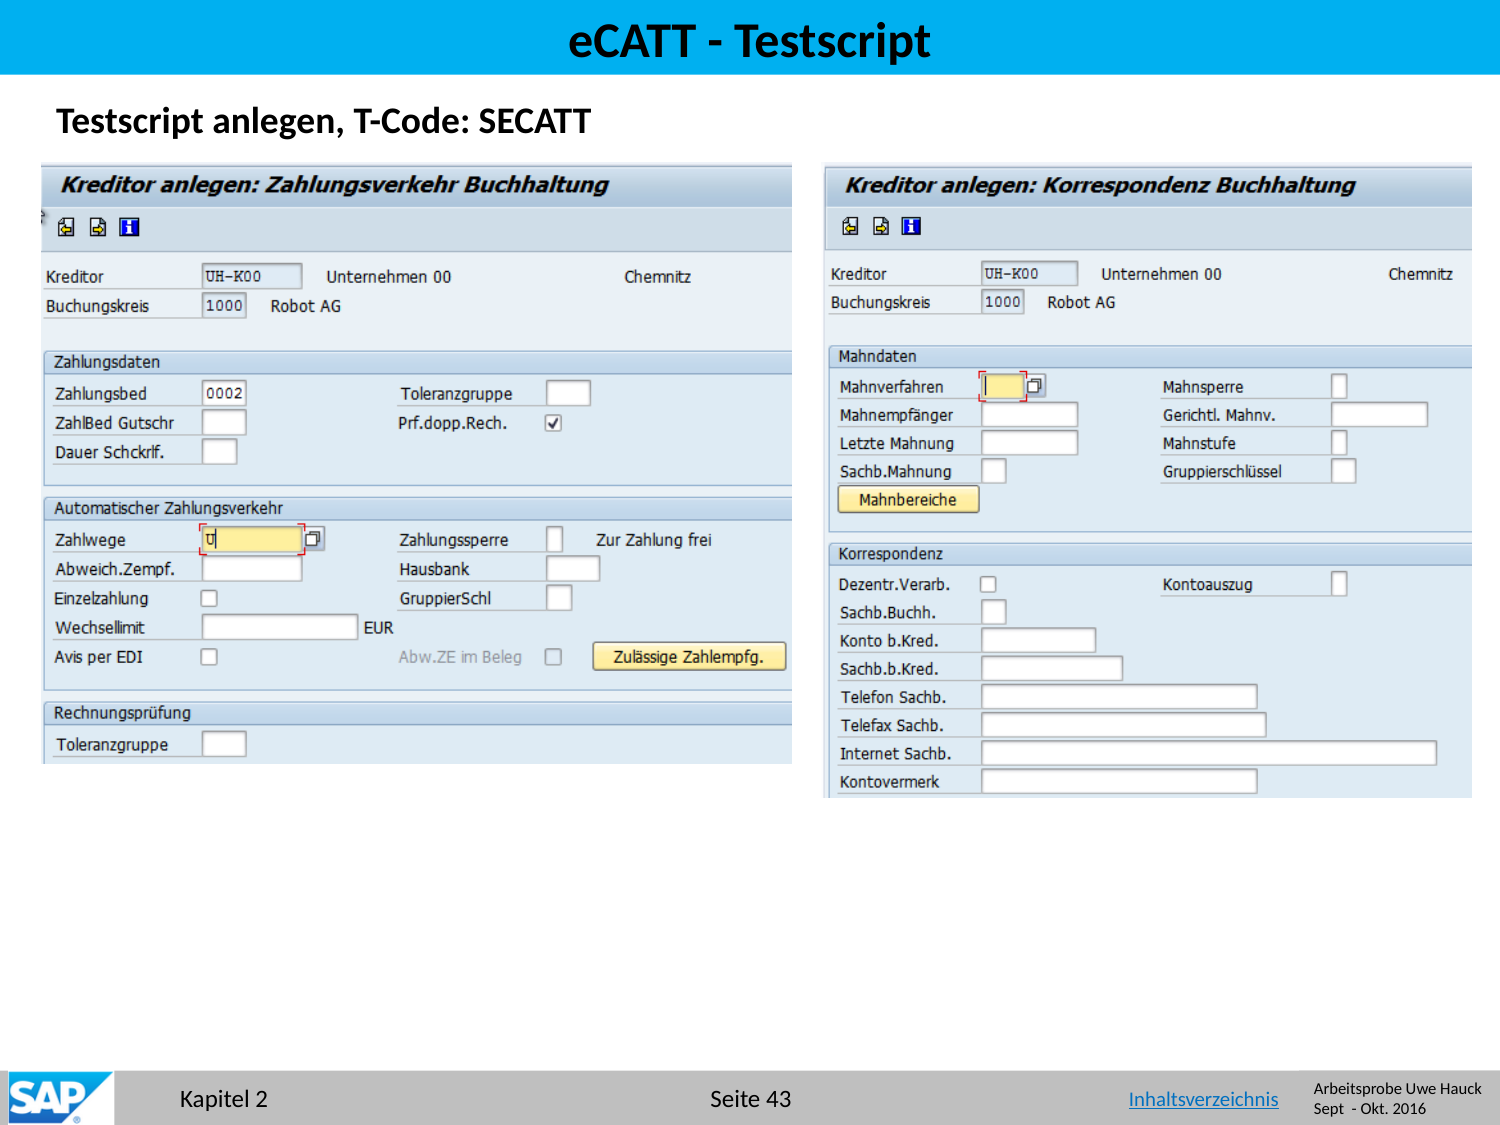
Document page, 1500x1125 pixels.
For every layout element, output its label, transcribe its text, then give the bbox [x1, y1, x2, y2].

text_box Arbeitsprobe Uwe Hauck Sept - Okt. 2016 [1299, 1070, 1500, 1125]
text_box Inhaltsverzeichnis [1106, 1078, 1299, 1118]
text_box Kapitel 2 Seite 43 [165, 1075, 1105, 1120]
picture [41, 162, 792, 765]
picture [821, 162, 1473, 798]
text_box [0, 1070, 6, 1125]
text_box Testscript anlegen, T-Code: SECATT [41, 88, 1168, 149]
text_box [115, 1070, 1299, 1125]
picture [7, 1070, 115, 1125]
text_box eCATT - Testscript [0, 0, 1500, 75]
